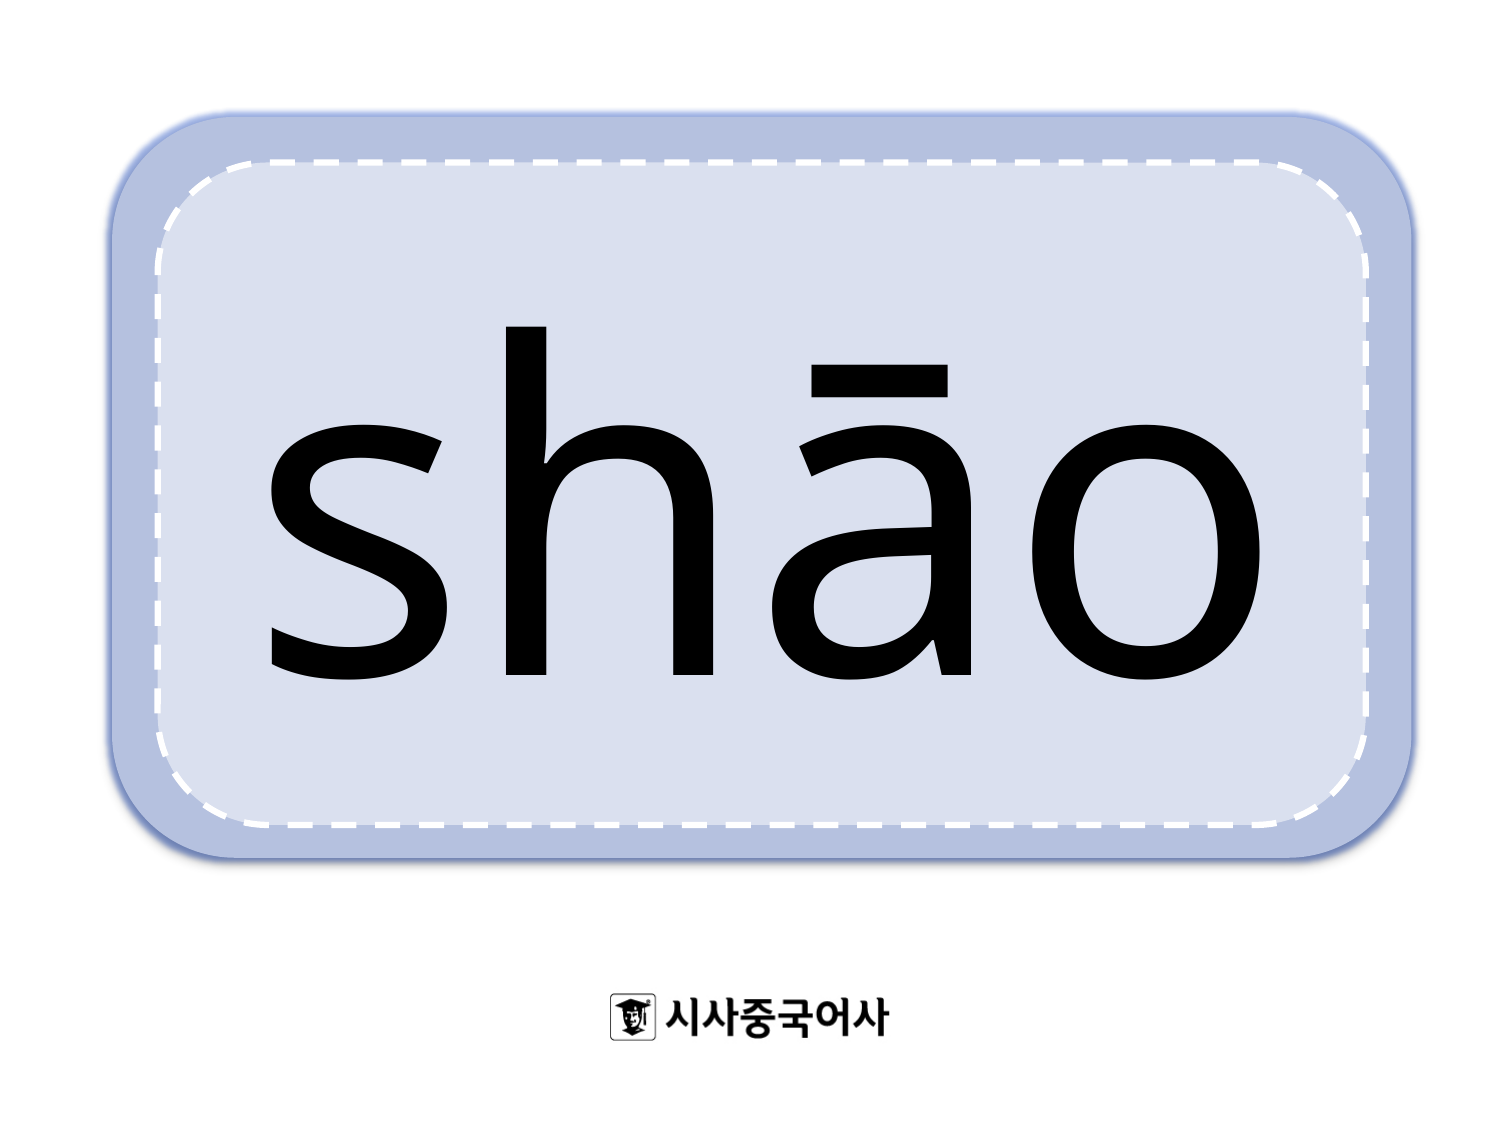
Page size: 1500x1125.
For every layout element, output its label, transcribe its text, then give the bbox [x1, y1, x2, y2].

text_box shāo [162, 160, 1371, 824]
picture [602, 987, 898, 1047]
